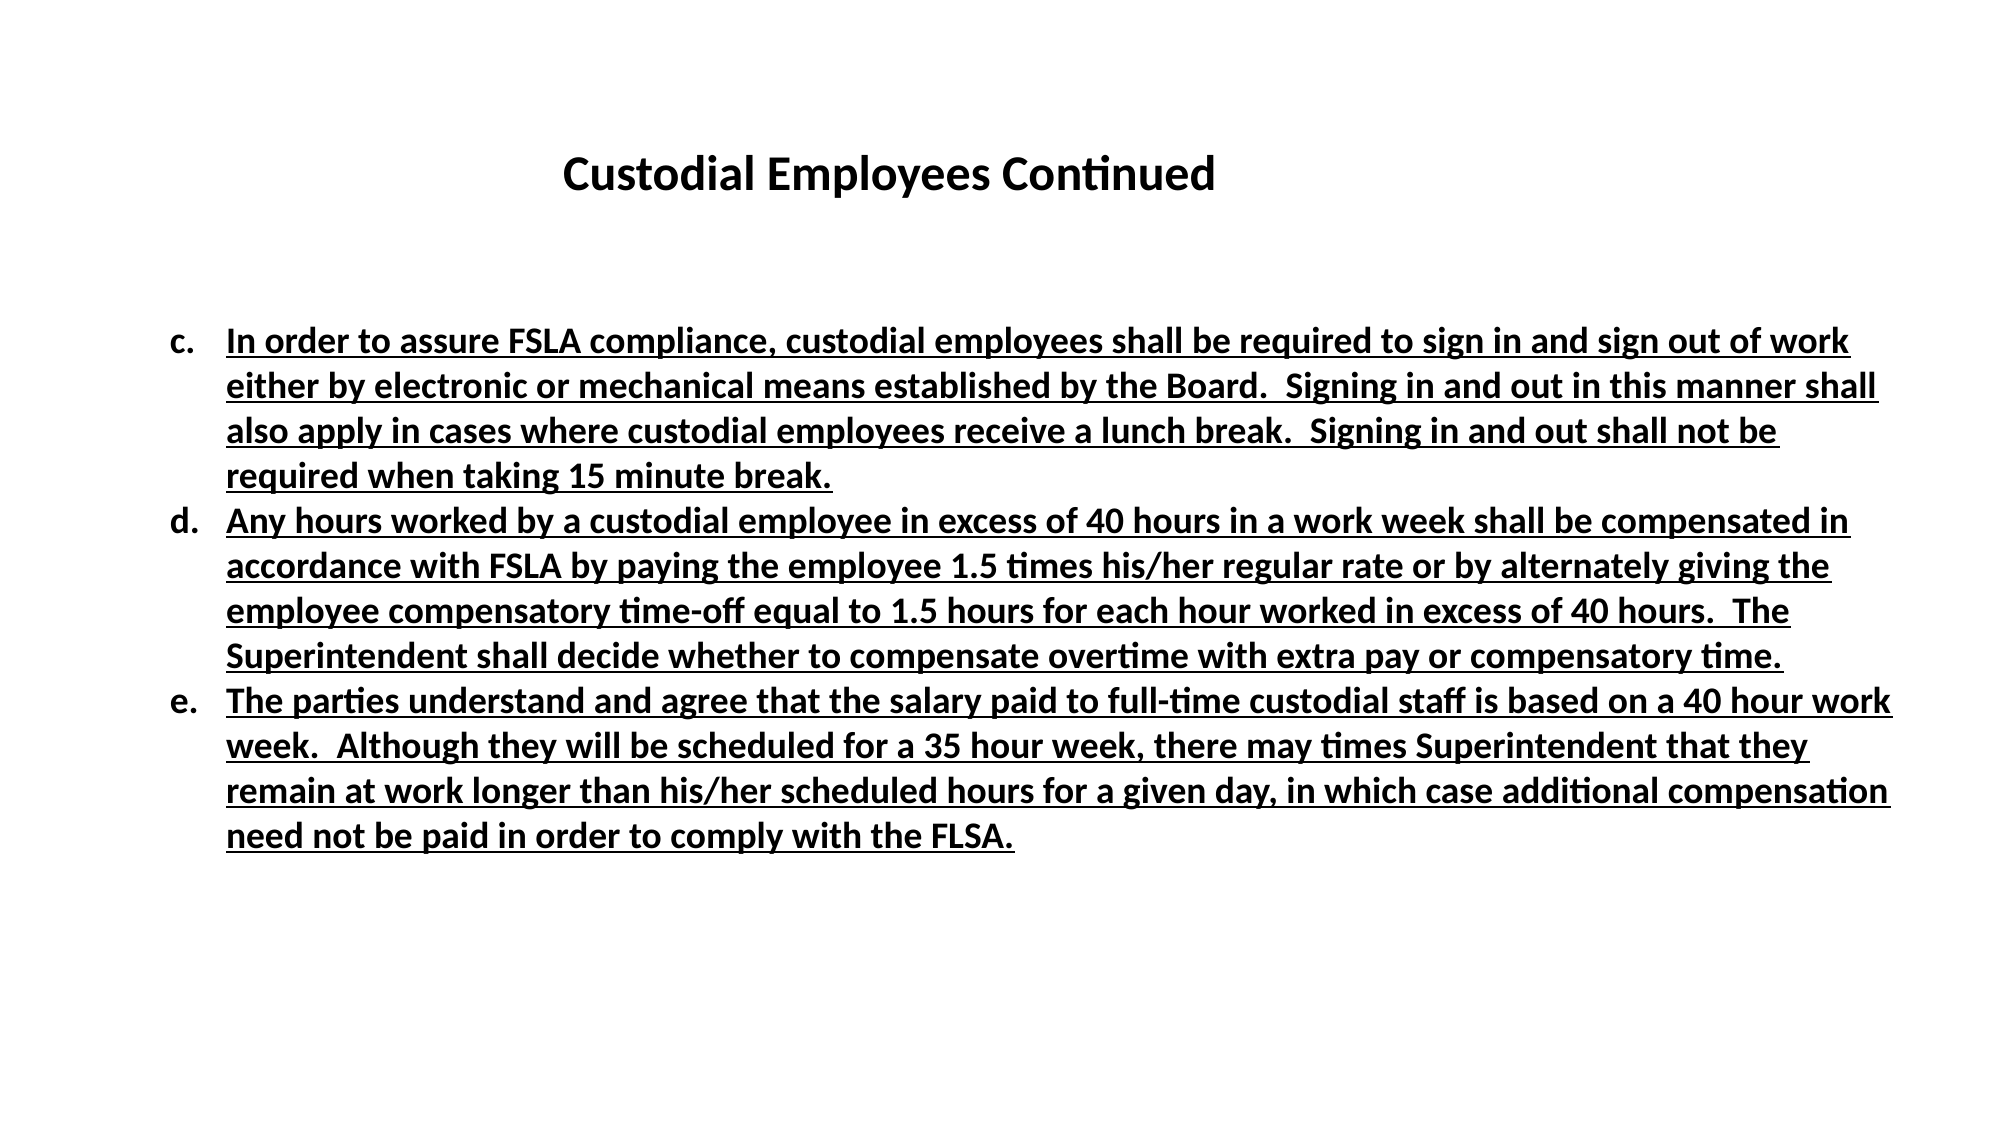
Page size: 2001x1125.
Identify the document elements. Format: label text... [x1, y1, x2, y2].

text_box Custodial Employees Continued [548, 133, 1302, 208]
text_box In order to assure FSLA compliance, custodial employees shall be required to sign in and sign out of work either by electronic or mechanical means established by the Board. Signing in and out in this manner shall also apply in cases where custodial employees receive a lunch break. Signing in and out shall not be required when taking 15 minute break. Any hours worked by a custodial employee in excess of 40 hours in a work week shall be compensated in accordance with FSLA by paying the employee 1.5 times his/her regular rate or by alternately giving the employee compensatory time-off equal to 1.5 hours for each hour worked in excess of 40 hours. The Superintendent shall decide whether to compensate overtime with extra pay or compensatory time. The parties understand and agree that the salary paid to full-time custodial staff is based on a 40 hour work week. Although they will be scheduled for a 35 hour week, there may times Superintendent that they remain at work longer than his/her scheduled hours for a given day, in which case additional compensation need not be paid in order to comply with the FLSA. [155, 308, 1915, 863]
